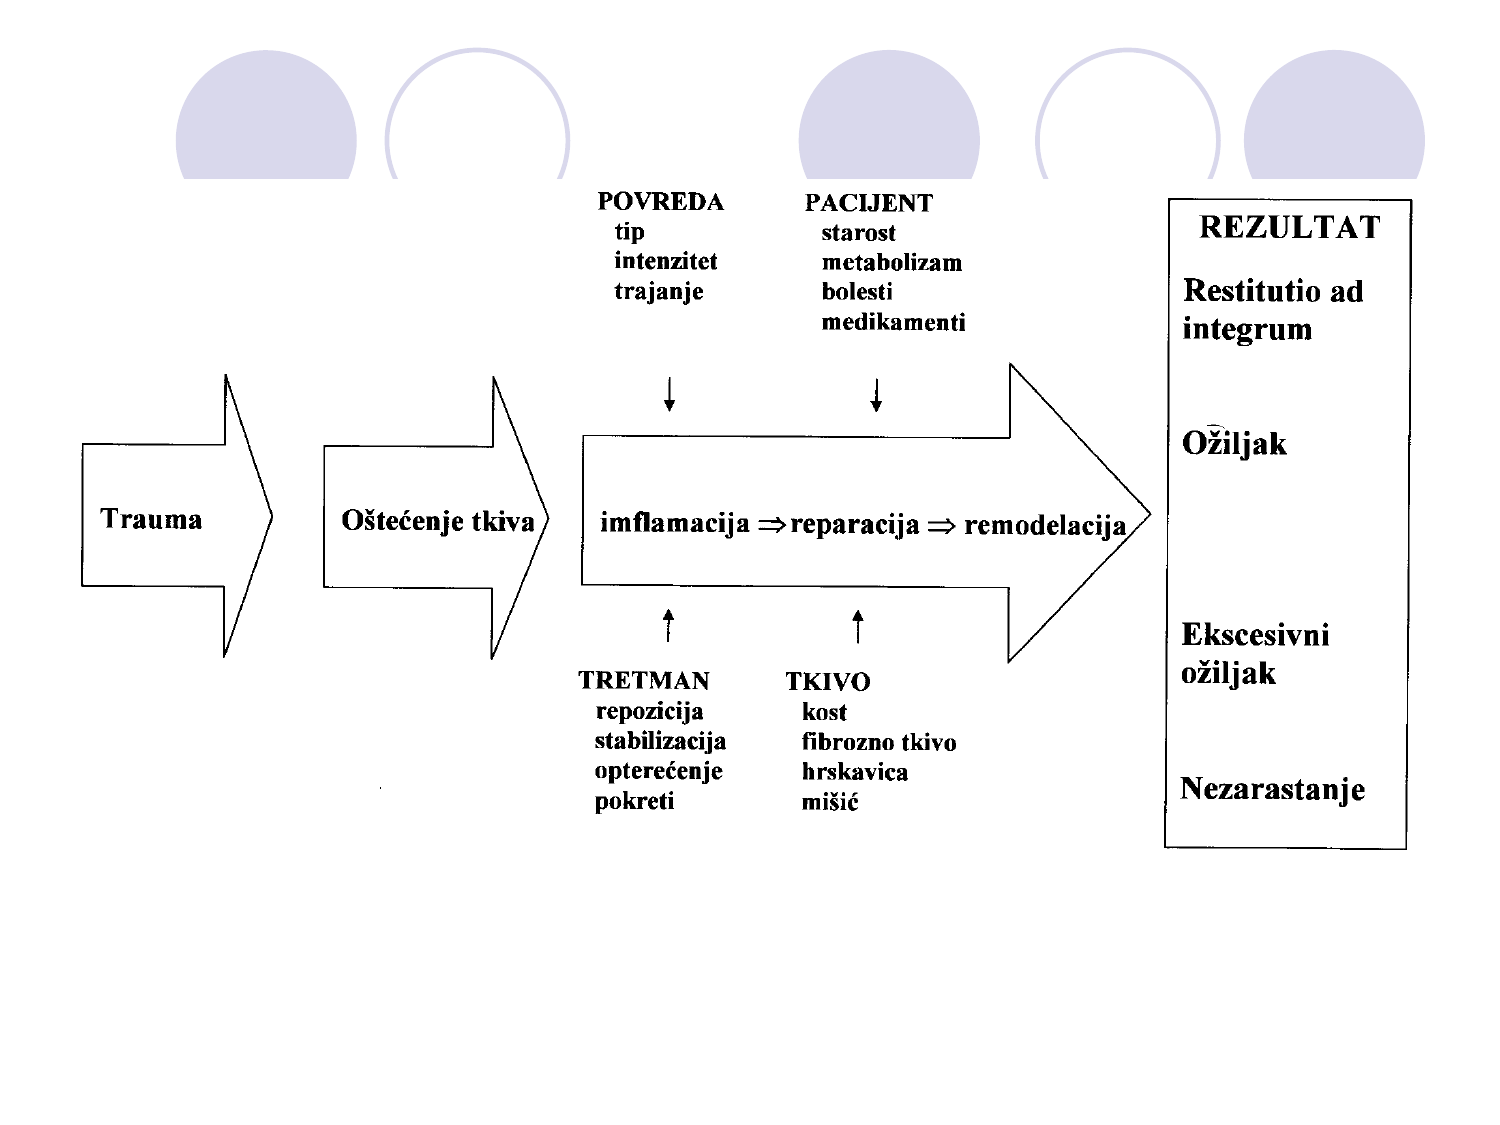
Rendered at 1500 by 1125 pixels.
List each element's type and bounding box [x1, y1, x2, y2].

list [74, 178, 1426, 859]
